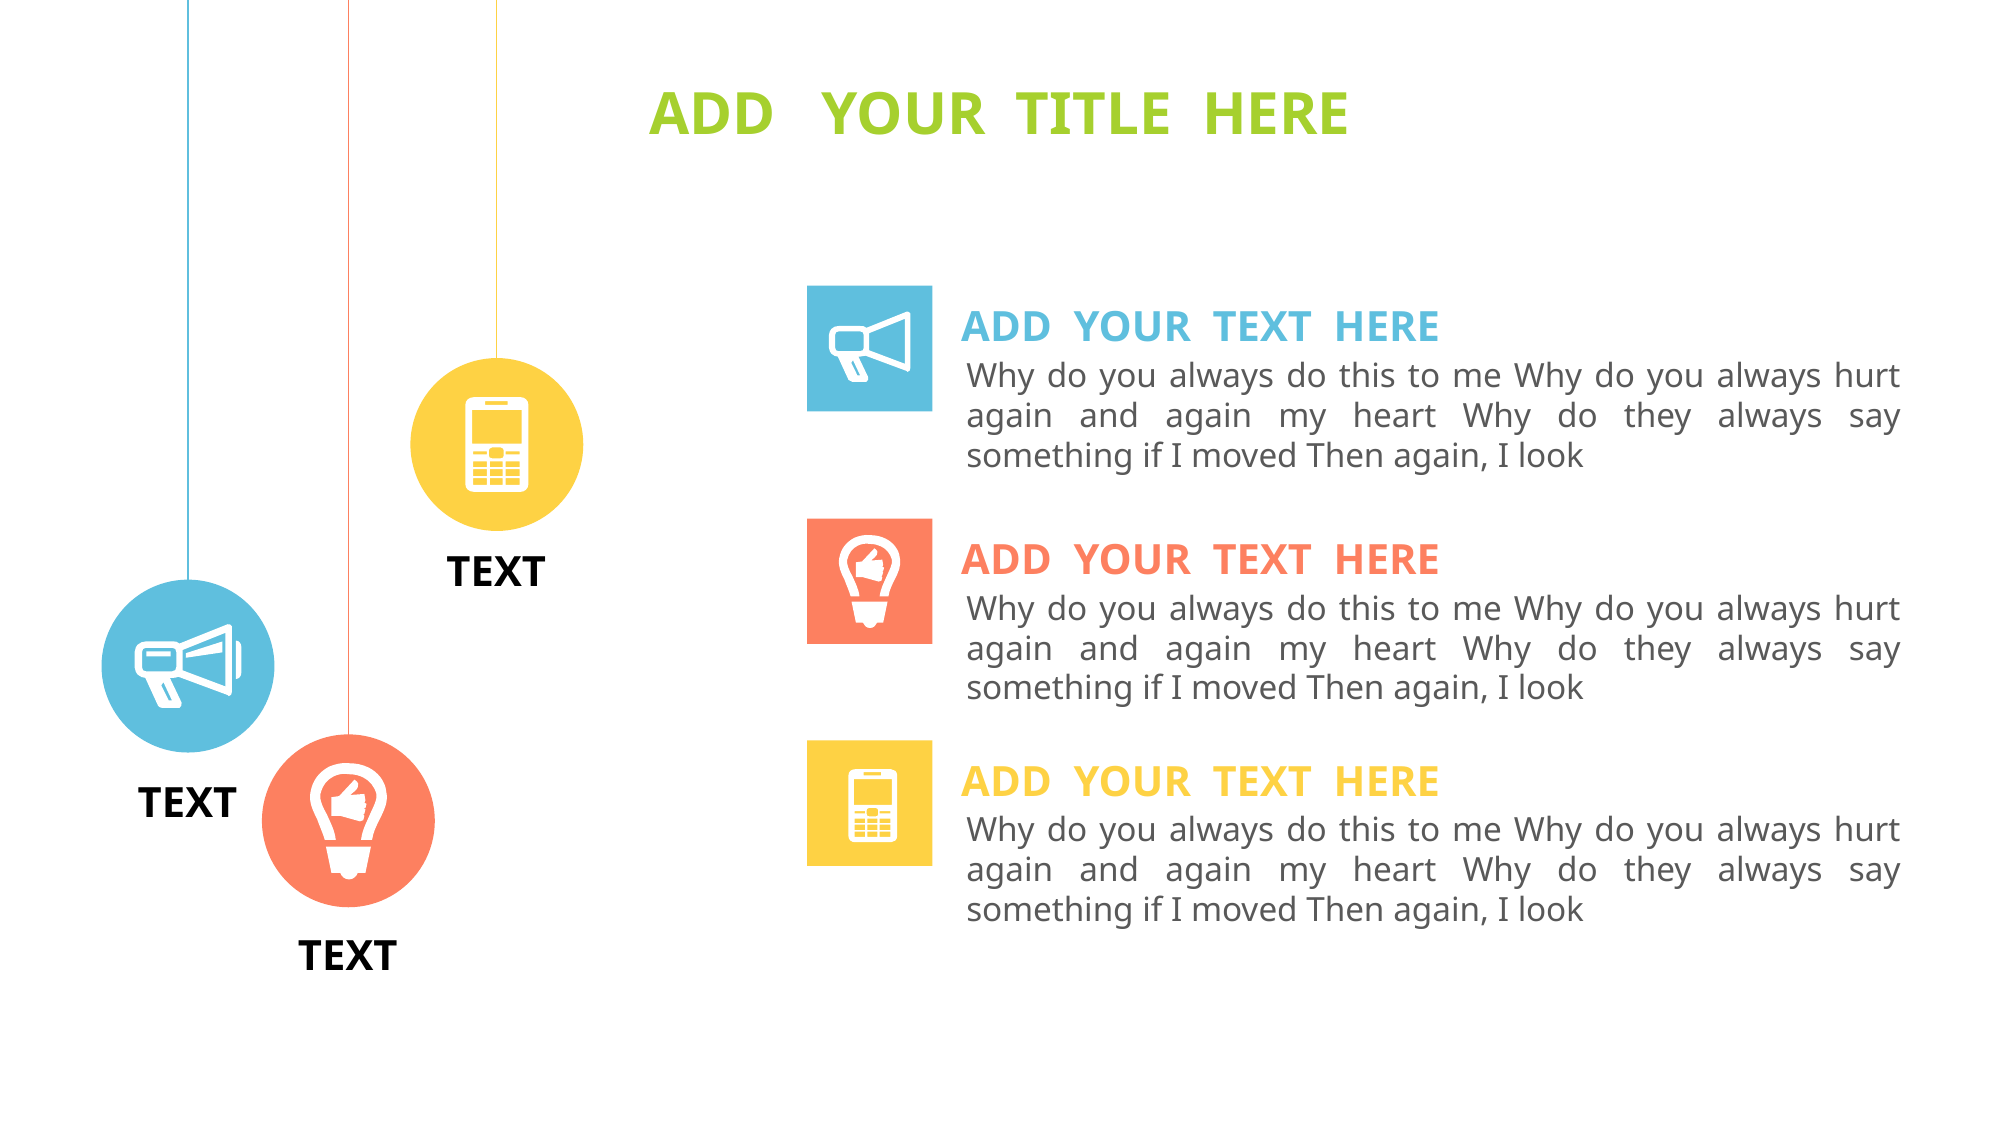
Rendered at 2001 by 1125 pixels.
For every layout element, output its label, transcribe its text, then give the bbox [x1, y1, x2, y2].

text_box ADD YOUR TEXT HERE [946, 746, 1504, 812]
text_box TEXT [440, 539, 562, 602]
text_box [806, 740, 933, 867]
text_box Why do you always do this to me Why do you always hurt again and again my heart Why do they always say something if I moved Then again, I look [951, 346, 1917, 482]
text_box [806, 285, 933, 412]
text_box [101, 0, 256, 753]
text_box Why do you always do this to me Why do you always hurt again and again my heart Why do they always say something if I moved Then again, I look [951, 579, 1917, 714]
text_box TEXT [122, 768, 254, 834]
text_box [410, 0, 584, 532]
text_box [806, 518, 933, 645]
text_box ADD YOUR TEXT HERE [946, 525, 1526, 590]
text_box ADD YOUR TEXT HERE [946, 292, 1504, 357]
text_box ADD YOUR TITLE HERE [588, 68, 1504, 154]
text_box Why do you always do this to me Why do you always hurt again and again my heart Why do they always say something if I moved Then again, I look [951, 801, 1917, 936]
text_box TEXT [283, 921, 414, 987]
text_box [261, 0, 436, 908]
